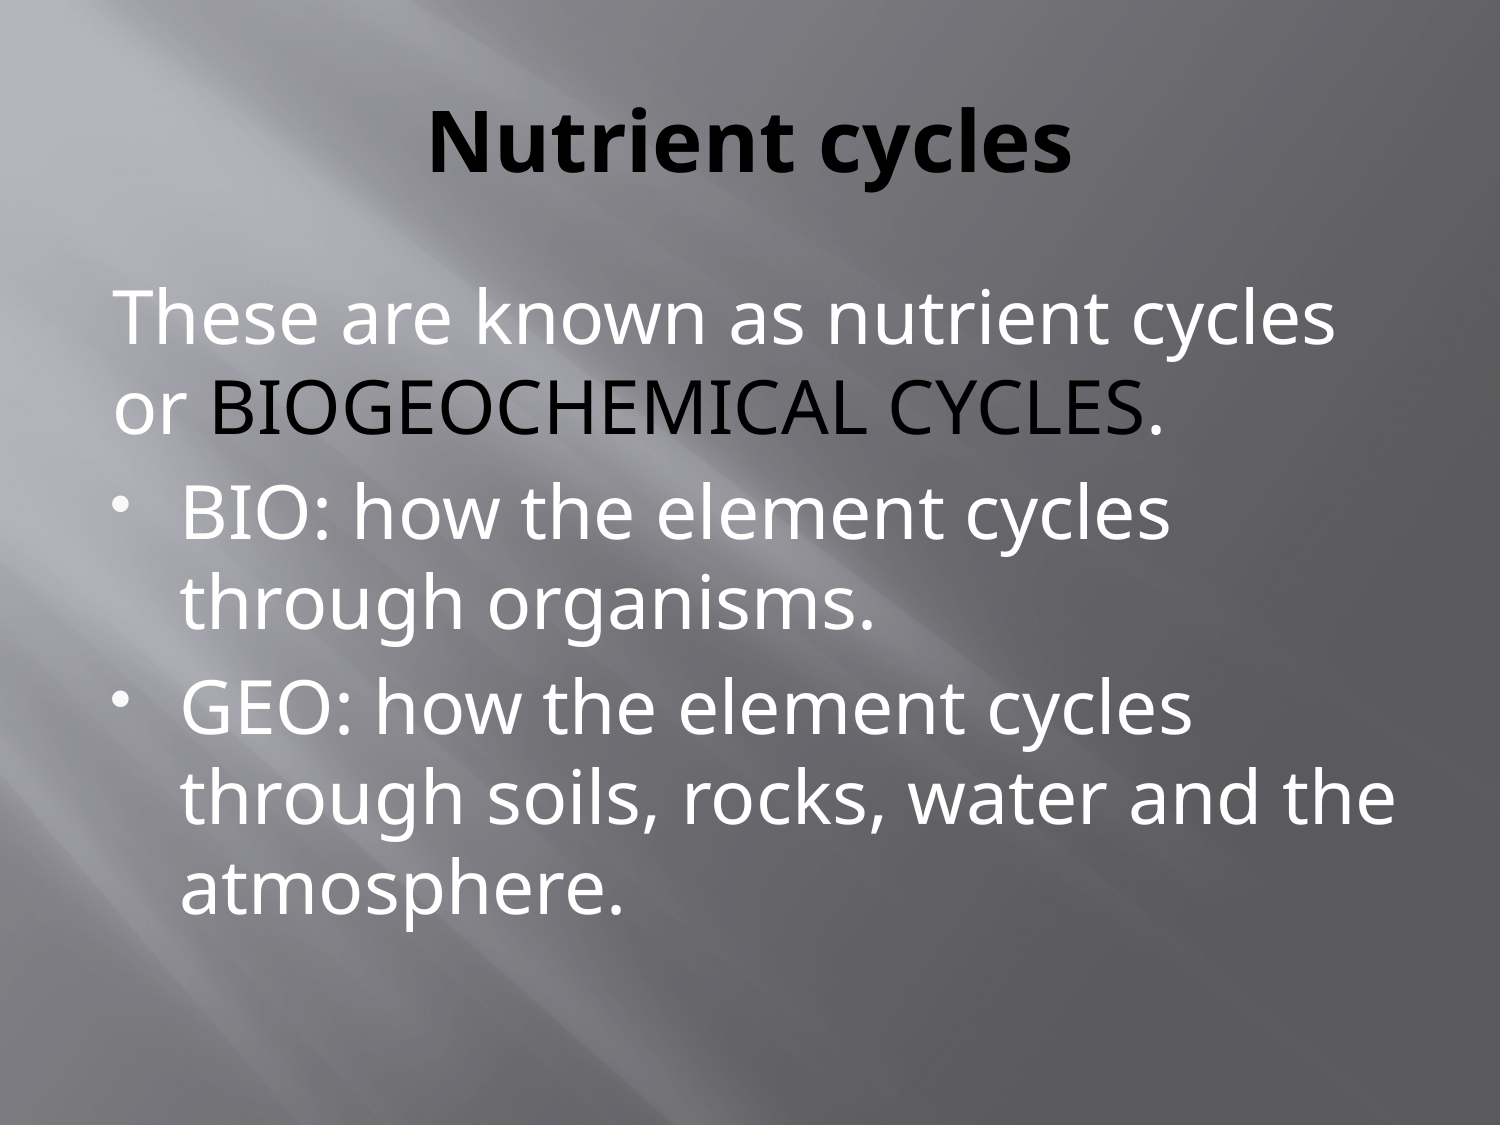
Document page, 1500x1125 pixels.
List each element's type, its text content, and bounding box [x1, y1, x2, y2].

title Nutrient cycles [75, 45, 1425, 233]
list These are known as nutrient cycles or BIOGEOCHEMICAL CYCLES. BIO: how the element cycles through organisms. GEO: how the element cycles through soils, rocks, water and the atmosphere. [75, 262, 1425, 1035]
